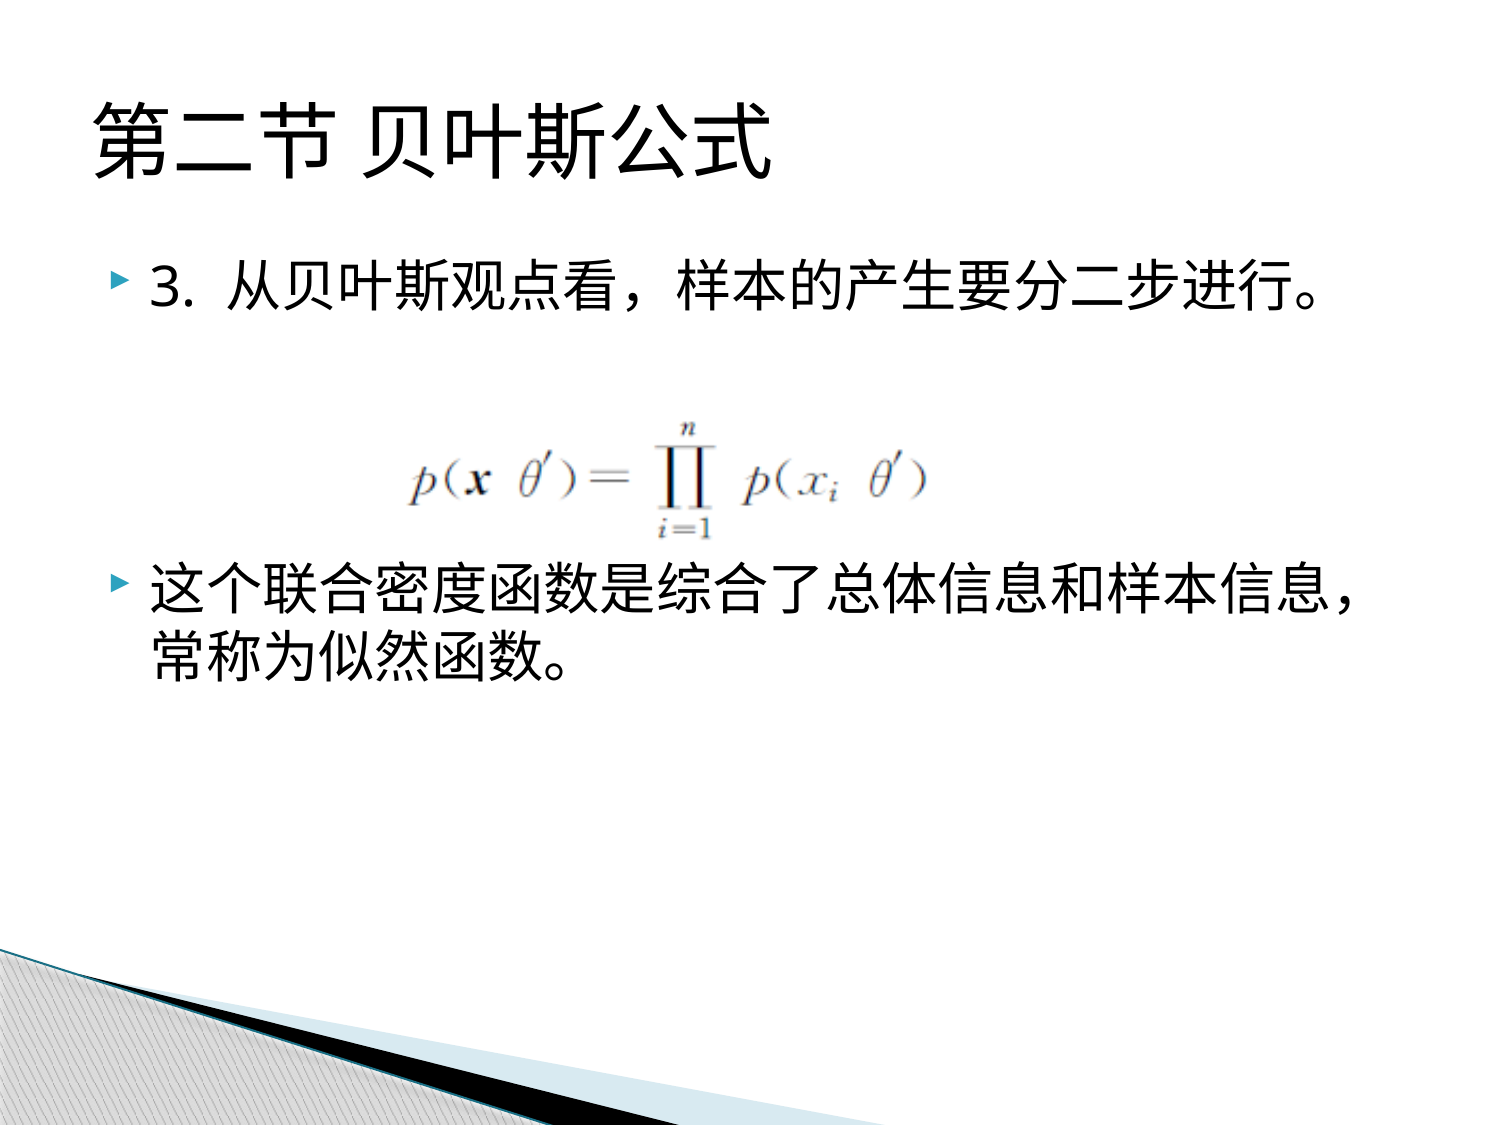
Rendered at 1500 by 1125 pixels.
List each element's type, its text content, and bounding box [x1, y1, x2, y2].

title 第二节 贝叶斯公式 [75, 45, 1425, 233]
list 3. 从贝叶斯观点看，样本的产生要分二步进行。 这个联合密度函数是综合了总体信息和样本信息，常称为似然函数。 [75, 243, 1425, 986]
picture [339, 386, 984, 551]
